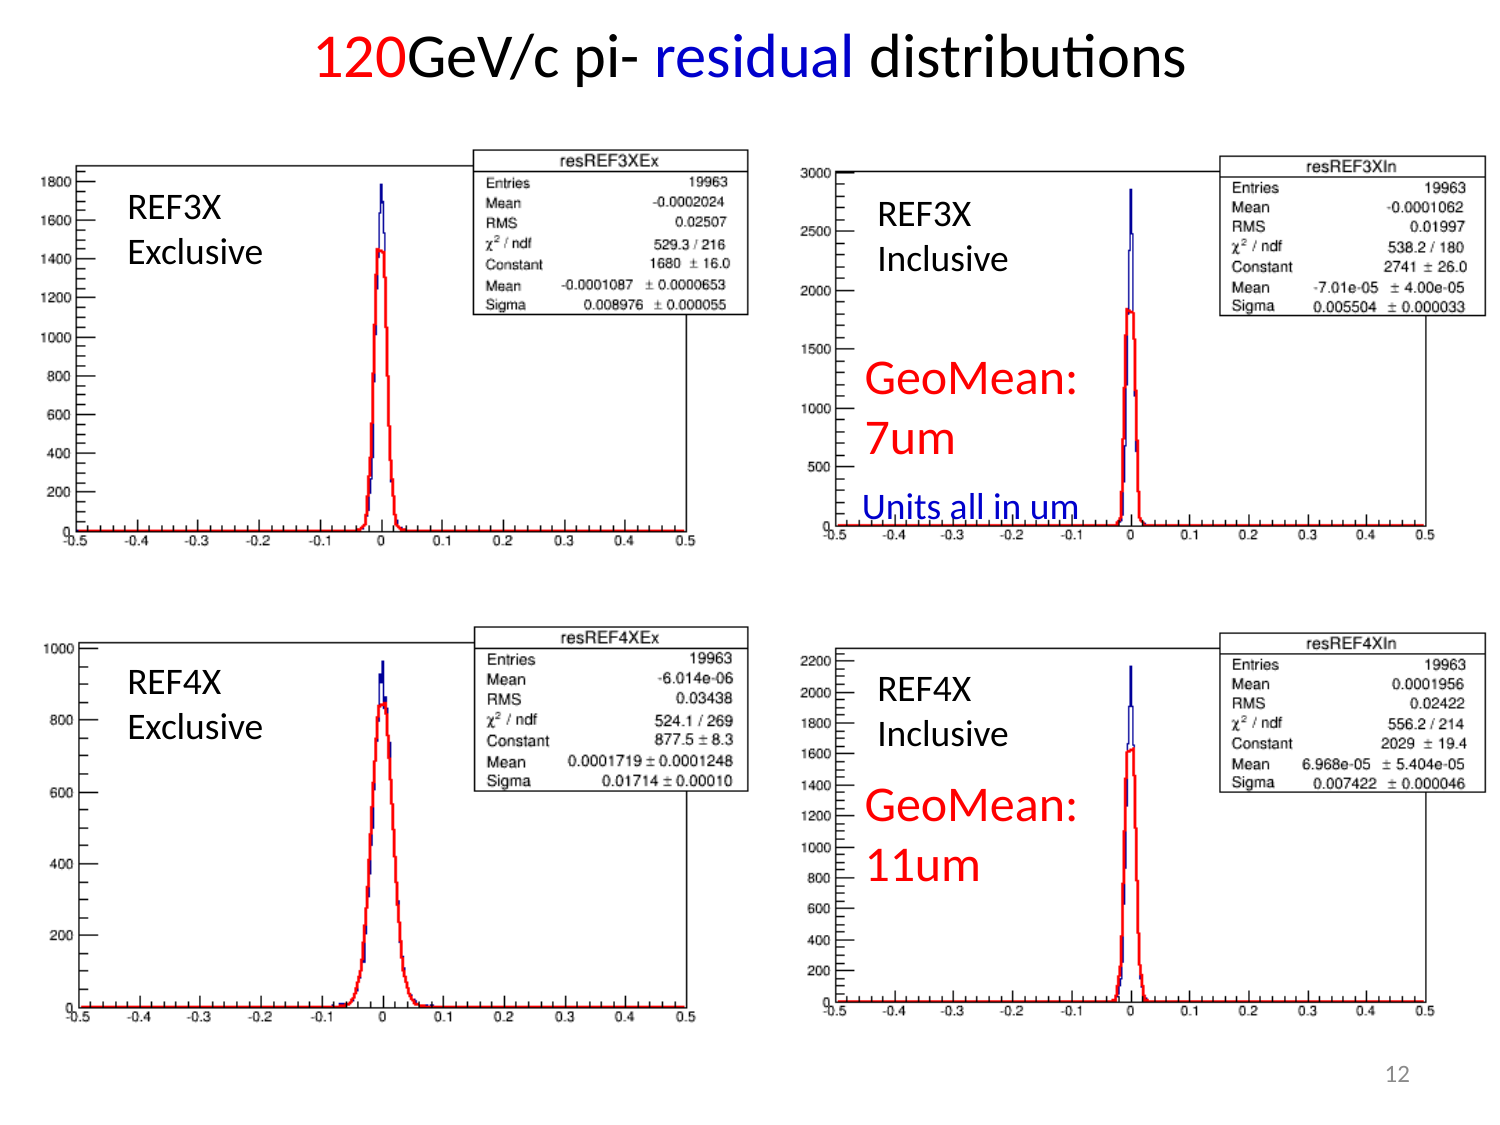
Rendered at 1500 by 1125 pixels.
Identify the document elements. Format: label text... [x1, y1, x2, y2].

picture [0, 121, 1500, 578]
picture [2, 598, 1500, 1053]
title 120GeV/c pi- residual distributions [75, 0, 1425, 105]
slide_number 12 [1074, 1055, 1425, 1103]
